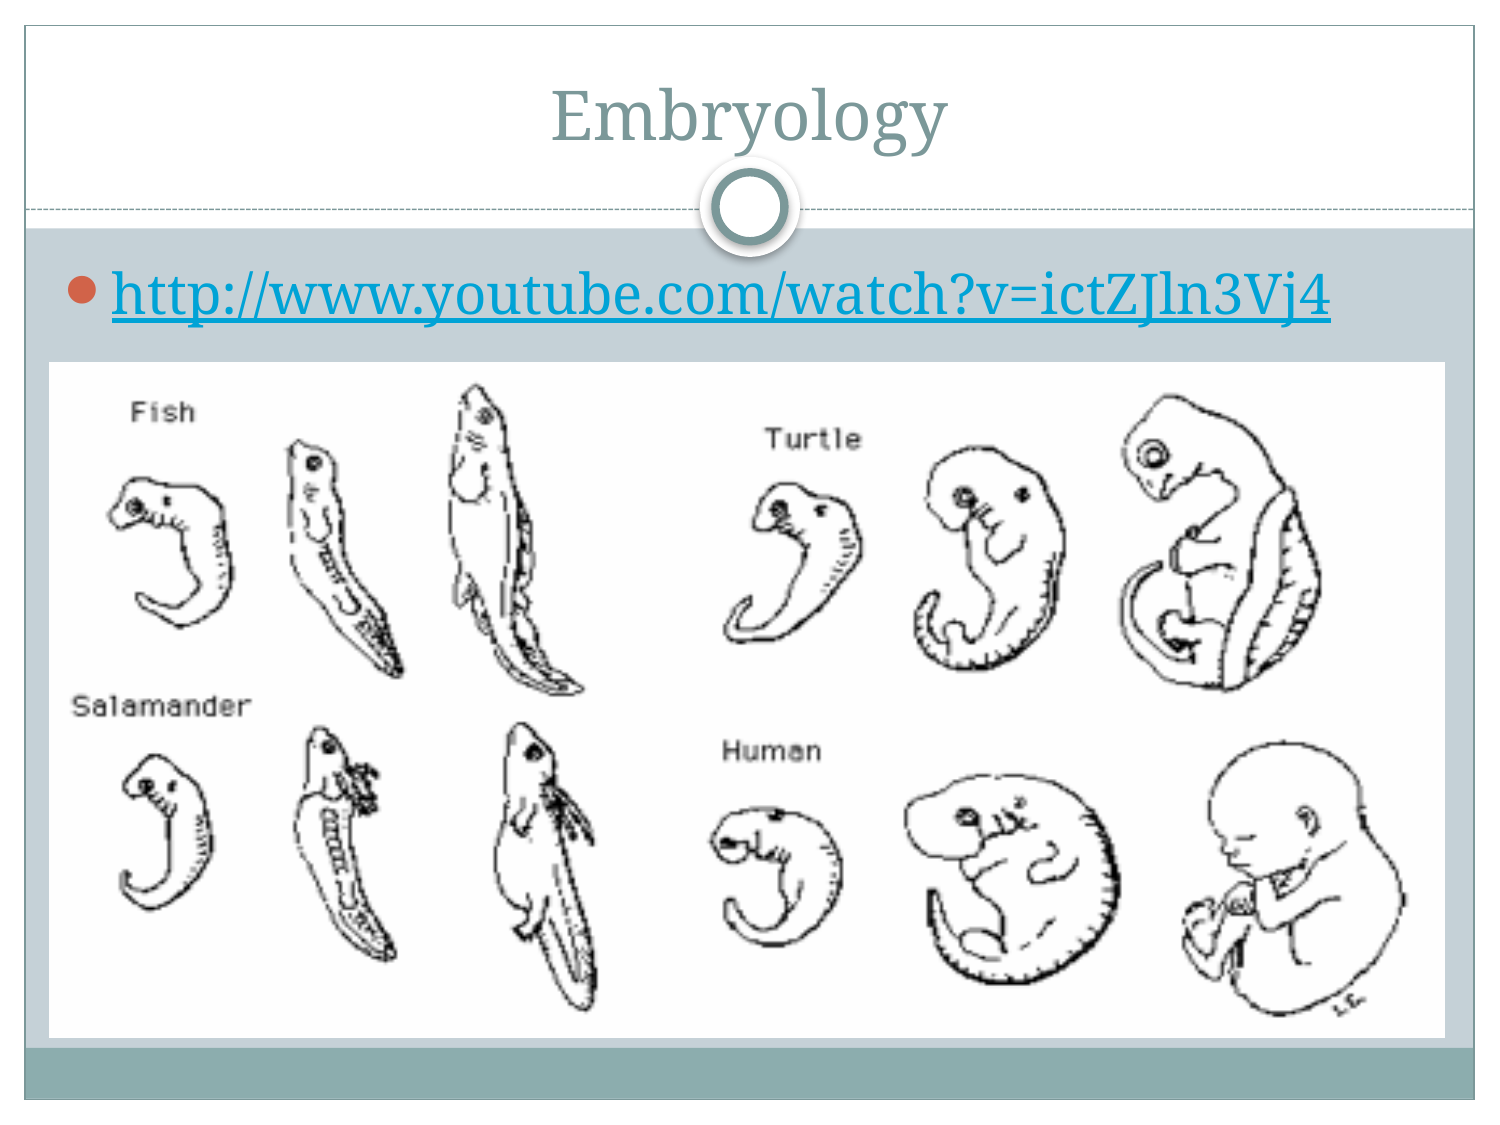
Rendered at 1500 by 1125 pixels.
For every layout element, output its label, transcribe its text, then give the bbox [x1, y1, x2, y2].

title Embryology [49, 37, 1450, 162]
list http://www.youtube.com/watch?v=ictZJln3Vj4 [49, 250, 1445, 361]
picture [49, 362, 1445, 1038]
